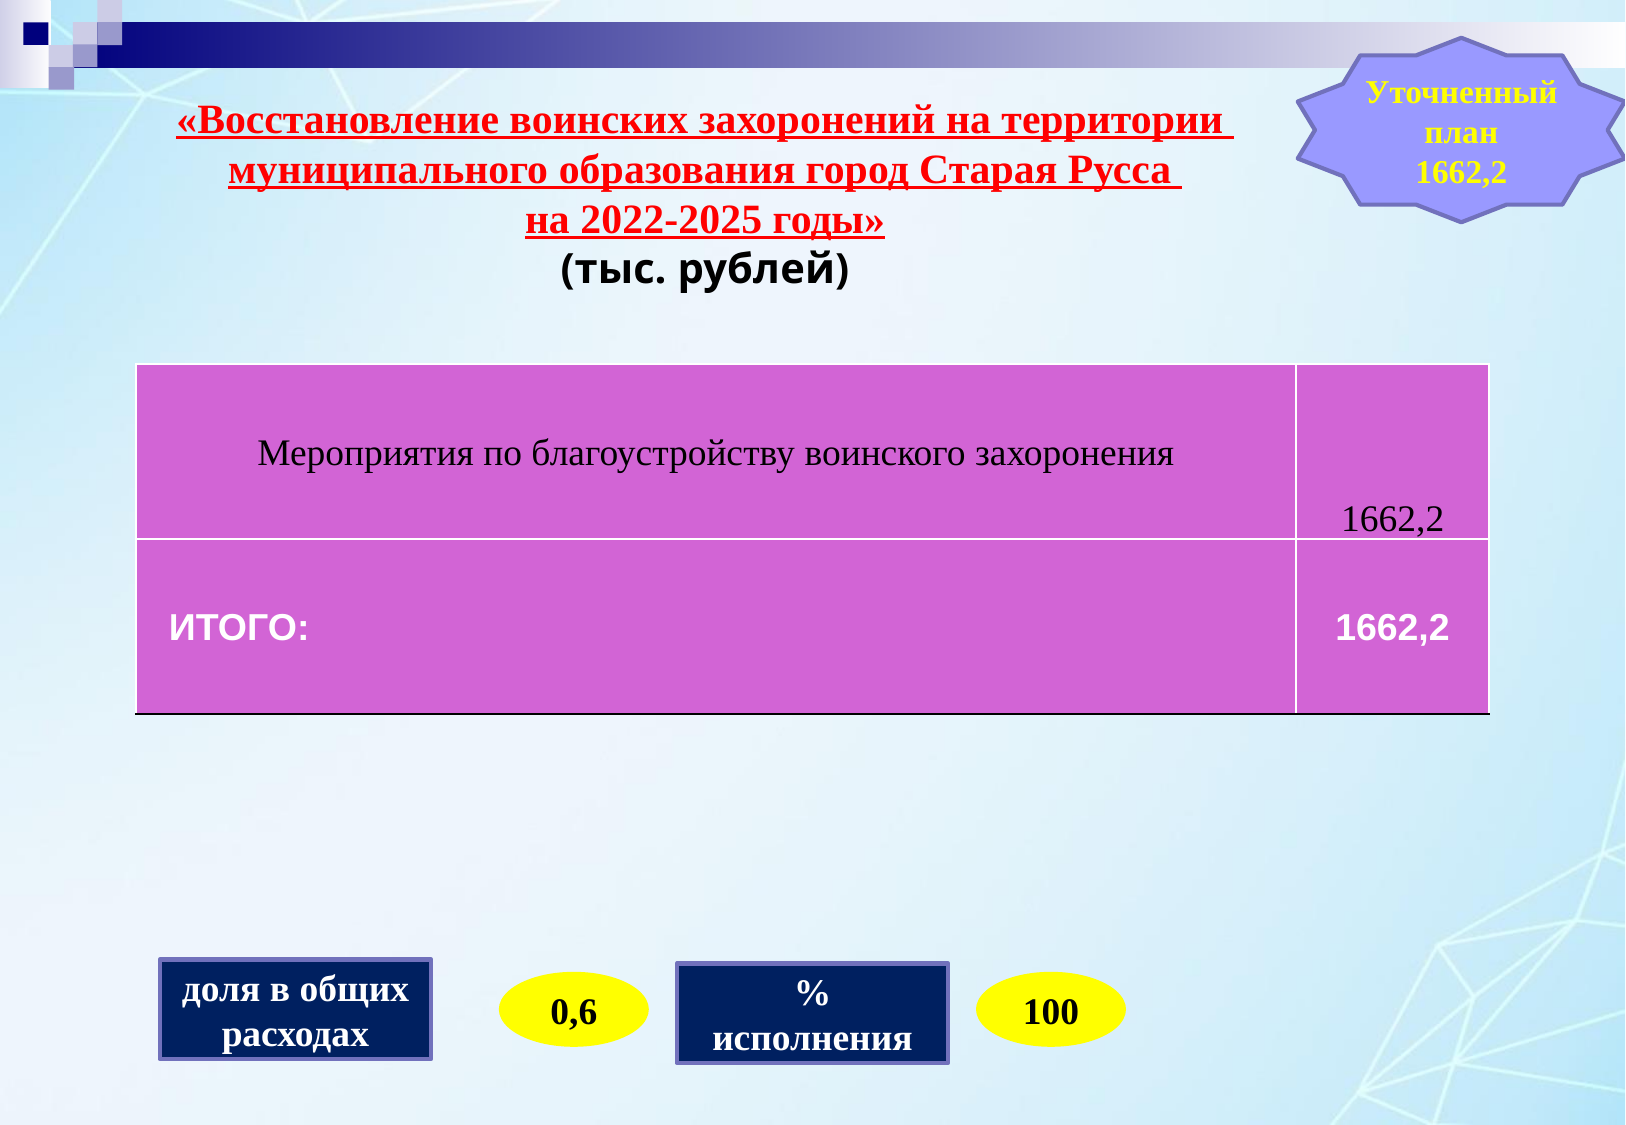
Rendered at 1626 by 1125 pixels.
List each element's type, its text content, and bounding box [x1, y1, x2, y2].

table_cell ИТОГО: [137, 540, 1295, 713]
table_header 1662,2 [1297, 365, 1488, 538]
picture [0, 67, 1350, 137]
text_box Уточненный план 1662,2 [1295, 35, 1625, 225]
title «Восстановление воинских захоронений на территории муниципального образования город Старая Русса на 2022-2025 годы» (тыс. рублей) [0, 137, 1411, 298]
text_box доля в общих расходах [158, 957, 433, 1061]
text_box % исполнения [675, 961, 950, 1065]
picture [0, 0, 1626, 1125]
table_cell 1662,2 [1297, 540, 1488, 713]
picture [51, 0, 97, 45]
text_box 100 [973, 969, 1129, 1049]
table_header Мероприятия по благоустройству воинского захоронения [137, 365, 1295, 538]
text_box 0,6 [496, 969, 651, 1049]
